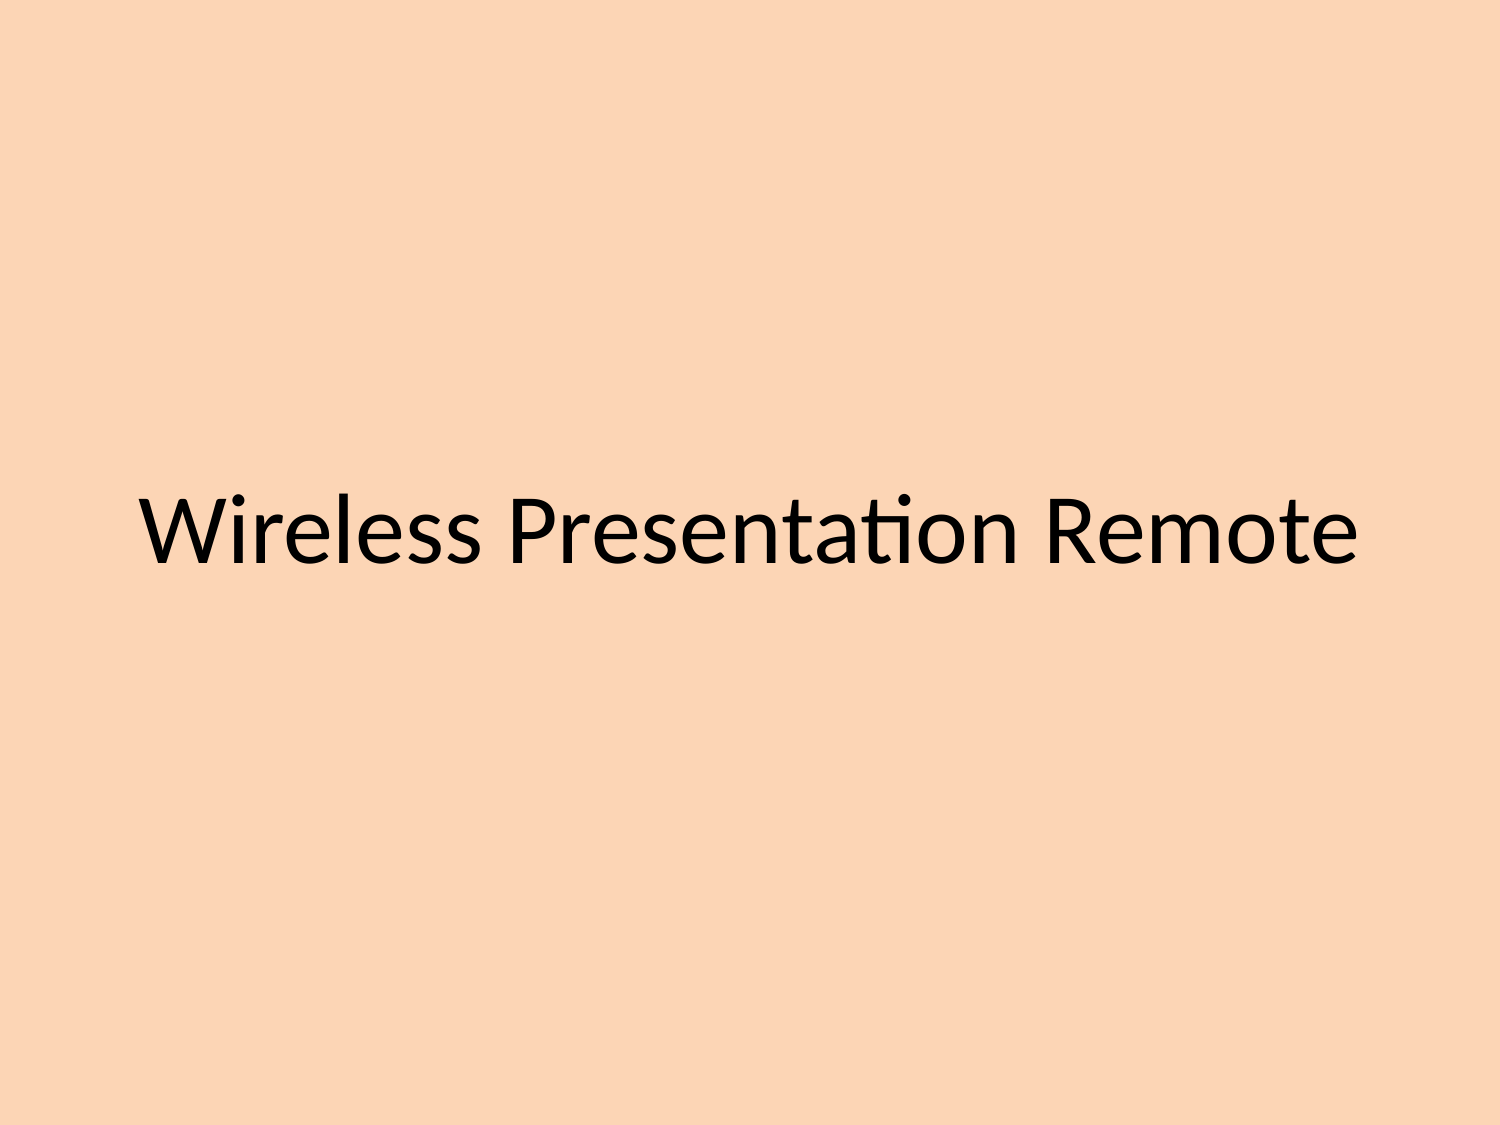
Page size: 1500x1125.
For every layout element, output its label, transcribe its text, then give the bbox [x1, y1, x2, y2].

list Wireless Presentation Remote [75, 262, 1425, 1005]
